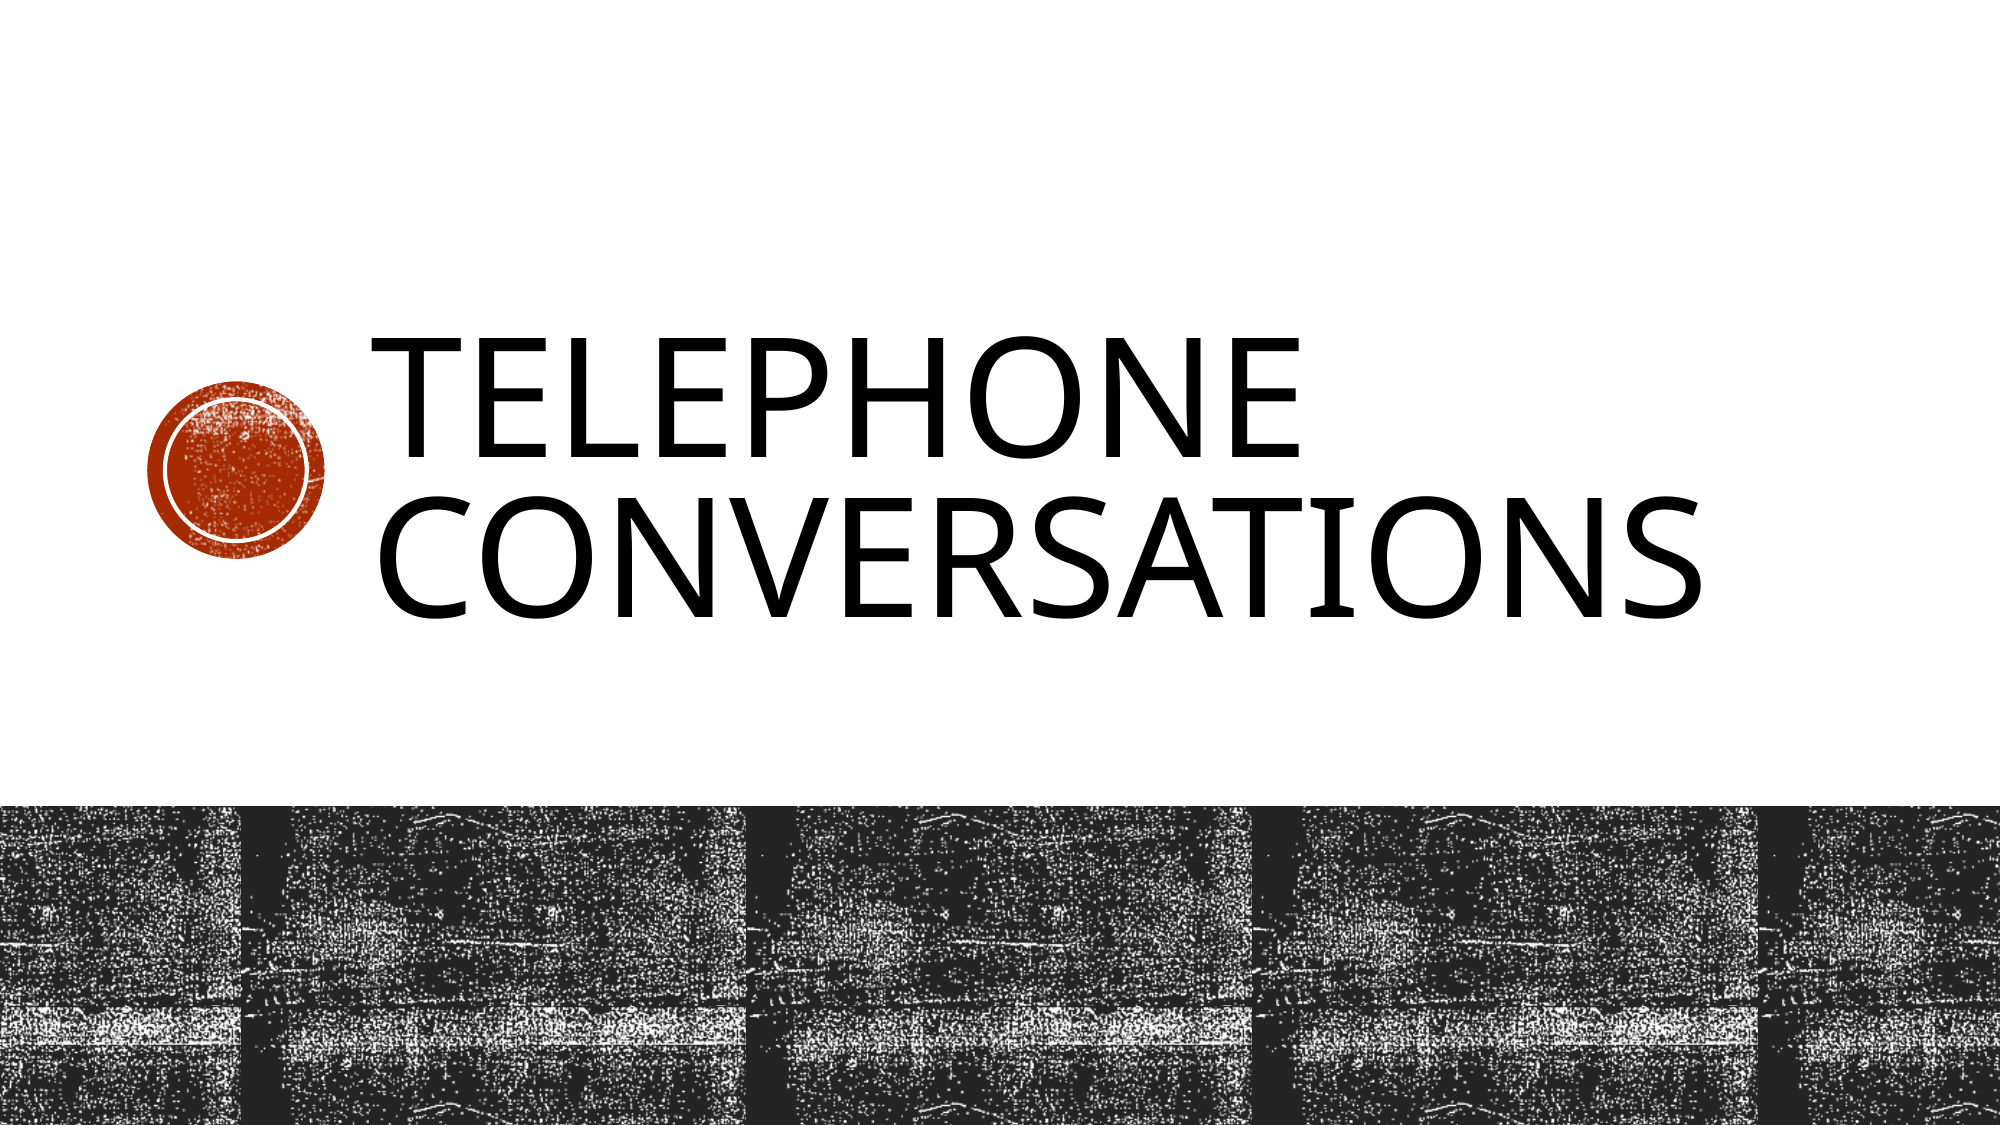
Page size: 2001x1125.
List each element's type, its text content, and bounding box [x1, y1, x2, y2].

title Telephone conversations [355, 201, 1878, 779]
